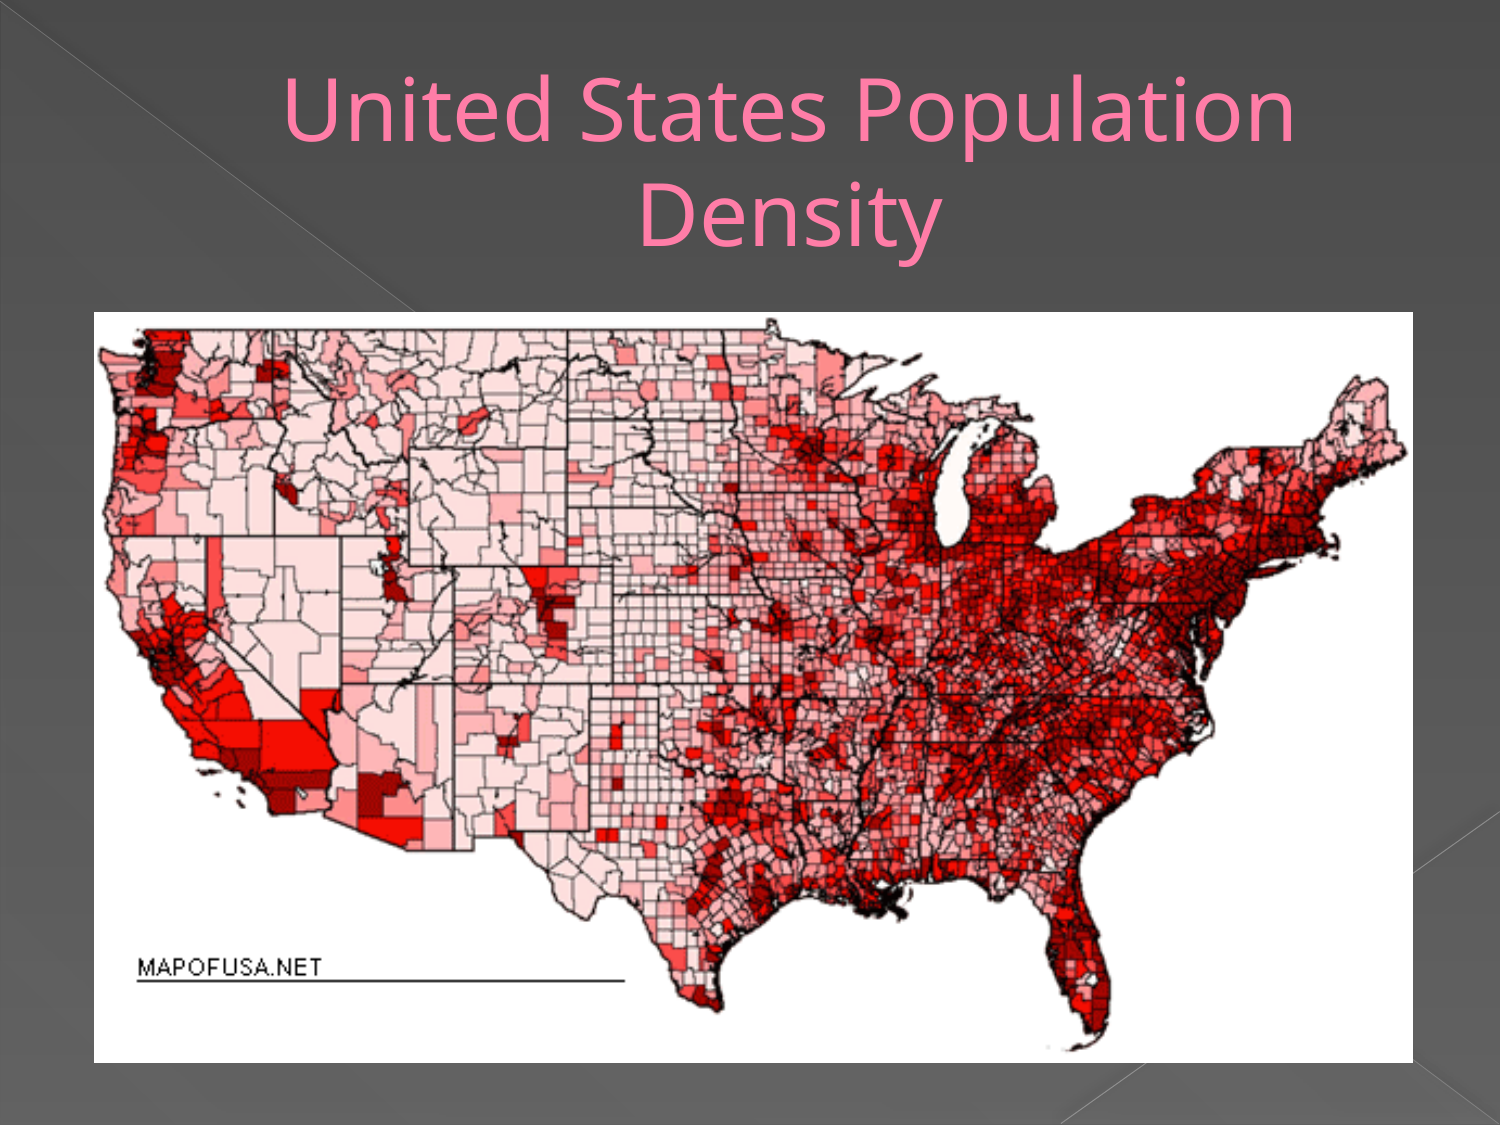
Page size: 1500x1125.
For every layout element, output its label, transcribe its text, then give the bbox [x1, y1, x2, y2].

picture [94, 312, 1413, 1063]
title United States Population Density [75, 43, 1425, 274]
